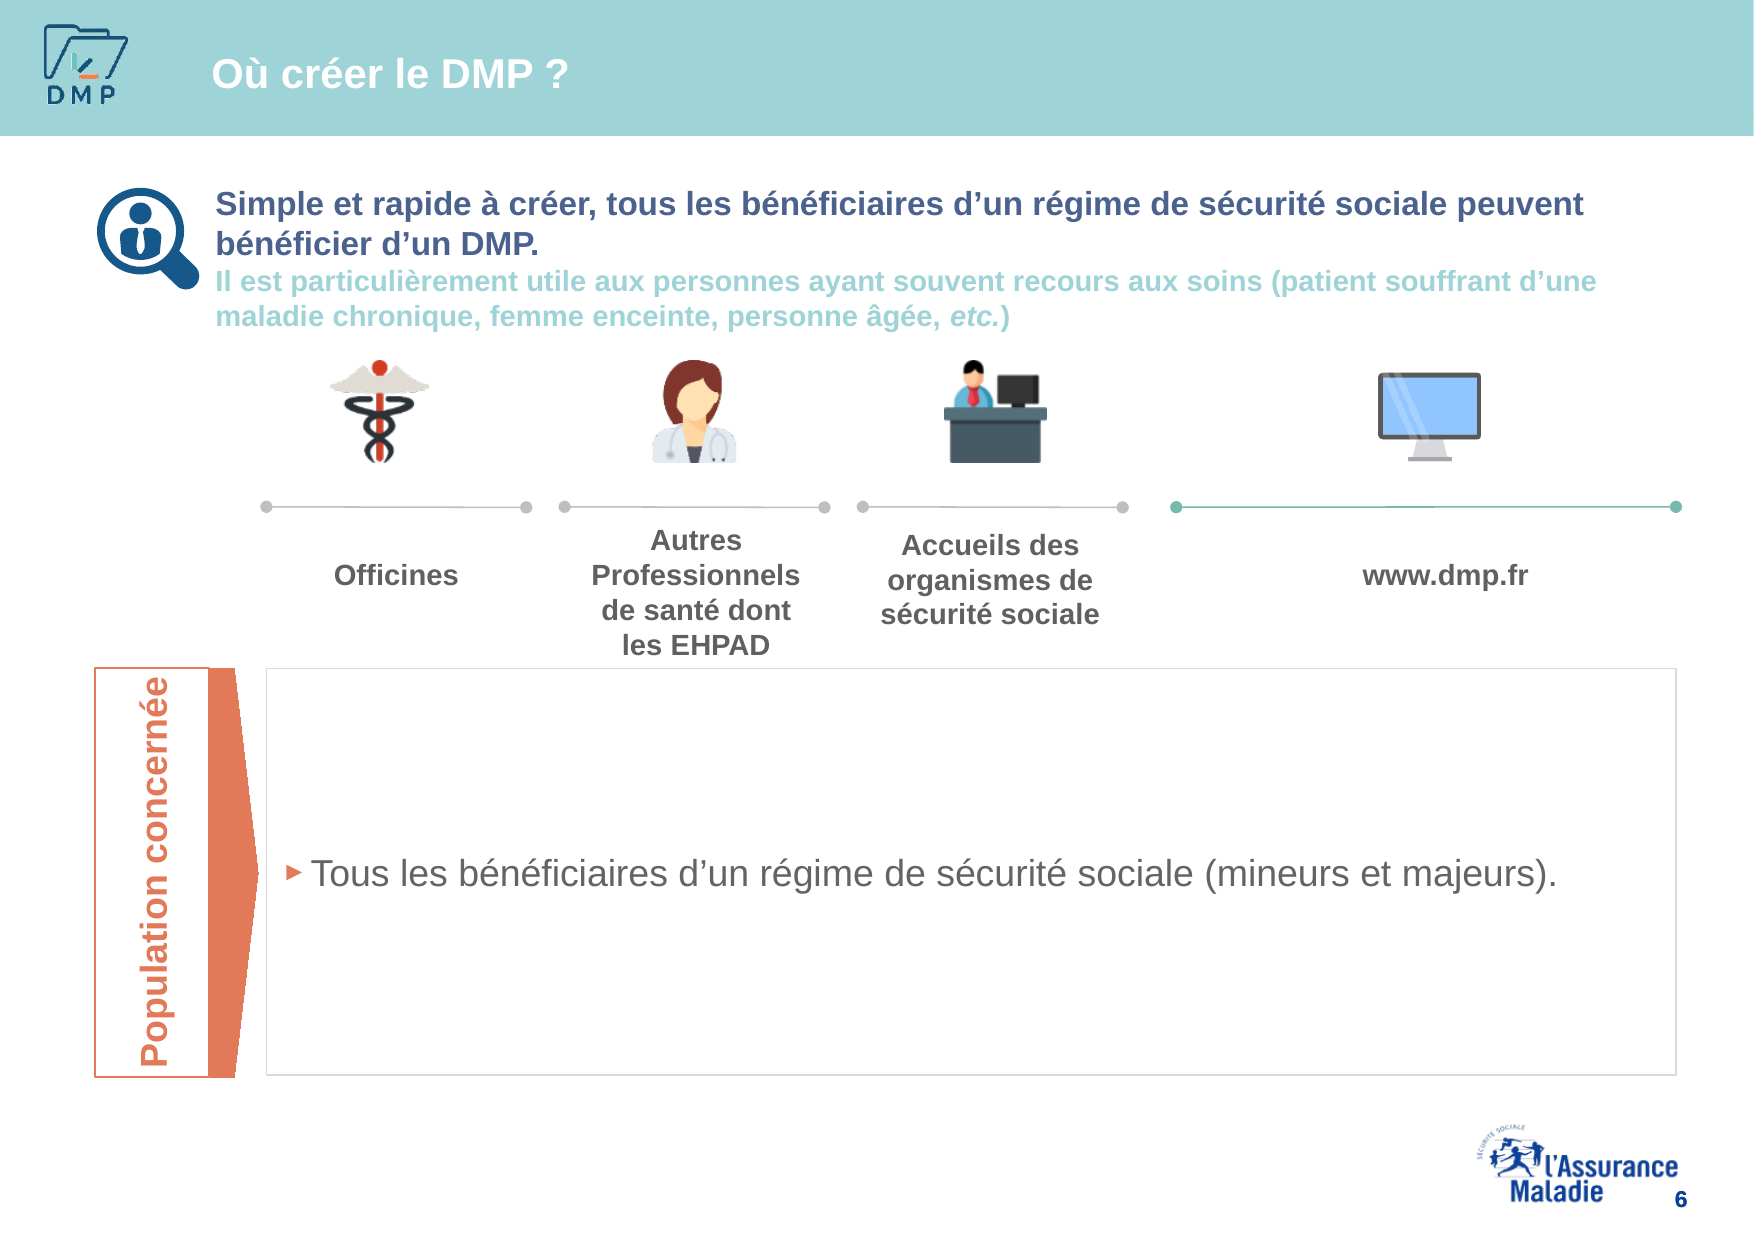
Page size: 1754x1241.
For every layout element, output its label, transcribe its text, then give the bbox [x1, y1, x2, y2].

text_box Accueils des organismes de sécurité sociale [854, 518, 1126, 639]
text_box Simple et rapide à créer, tous les bénéficiaires d’un régime de sécurité sociale peuvent bénéficier d’un DMP. Il est particulièrement utile aux personnes ayant souvent recours aux soins (patient souffrant d’une maladie chronique, femme enceinte, personne âgée, etc.) [200, 175, 1692, 340]
picture [1467, 1116, 1682, 1211]
text_box Autres Professionnels de santé dont les EHPAD [568, 514, 825, 669]
picture [1377, 360, 1481, 463]
picture [643, 360, 746, 463]
text_box Population concernée [94, 668, 209, 1077]
text_box www.dmp.fr [1301, 548, 1590, 599]
text_box Tous les bénéficiaires d’un régime de sécurité sociale (mineurs et majeurs). [266, 668, 1676, 1076]
text_box Officines [266, 548, 527, 599]
text_box [210, 668, 259, 1078]
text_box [96, 187, 201, 290]
picture [14, 17, 149, 113]
picture [327, 360, 431, 463]
picture [944, 360, 1047, 463]
text_box Où créer le DMP ? [194, 25, 1140, 118]
